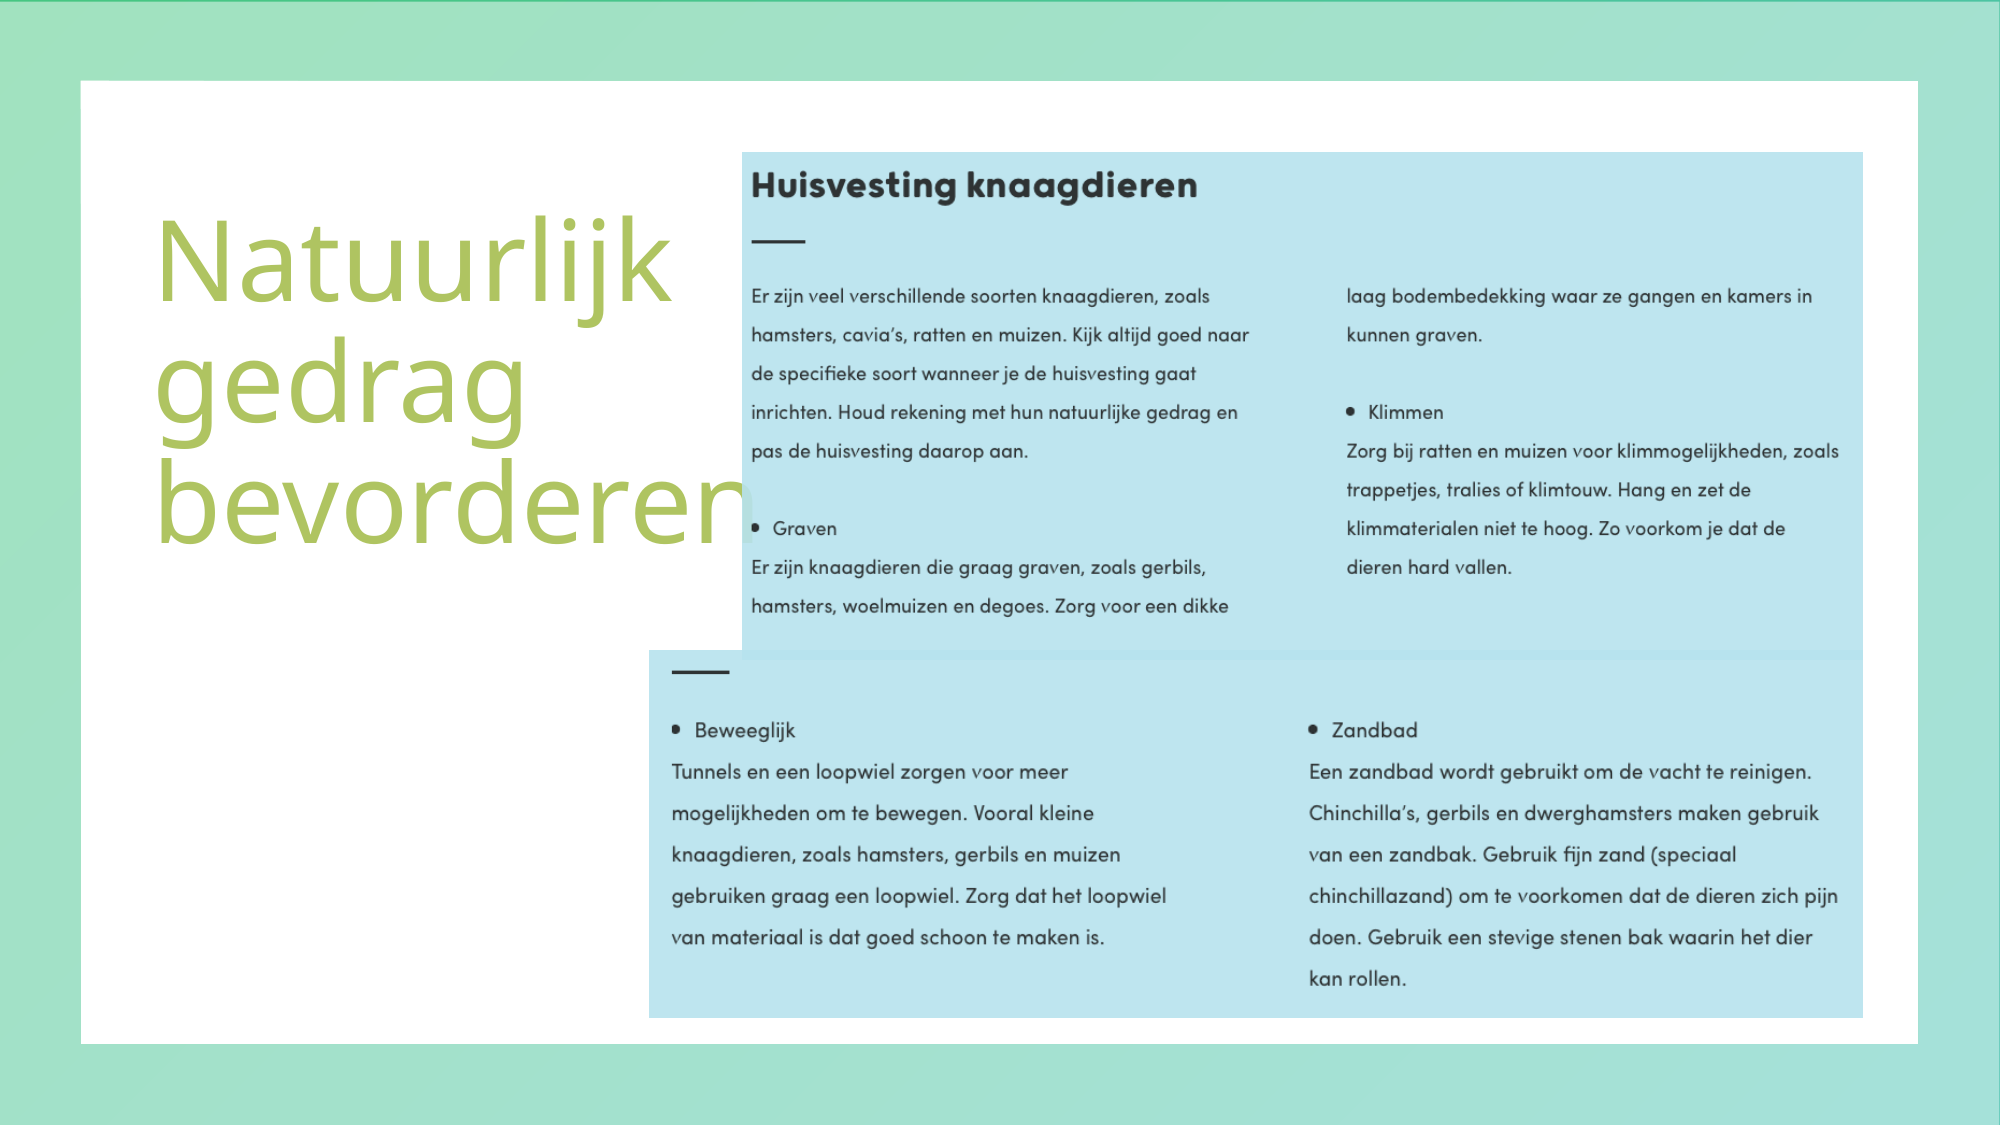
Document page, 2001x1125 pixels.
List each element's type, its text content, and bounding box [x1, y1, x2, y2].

text_box [82, 82, 1918, 1043]
title Natuurlijk gedrag bevorderen [137, 184, 742, 576]
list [742, 152, 1863, 650]
text_box [0, 0, 2000, 1125]
picture [649, 650, 1863, 1018]
